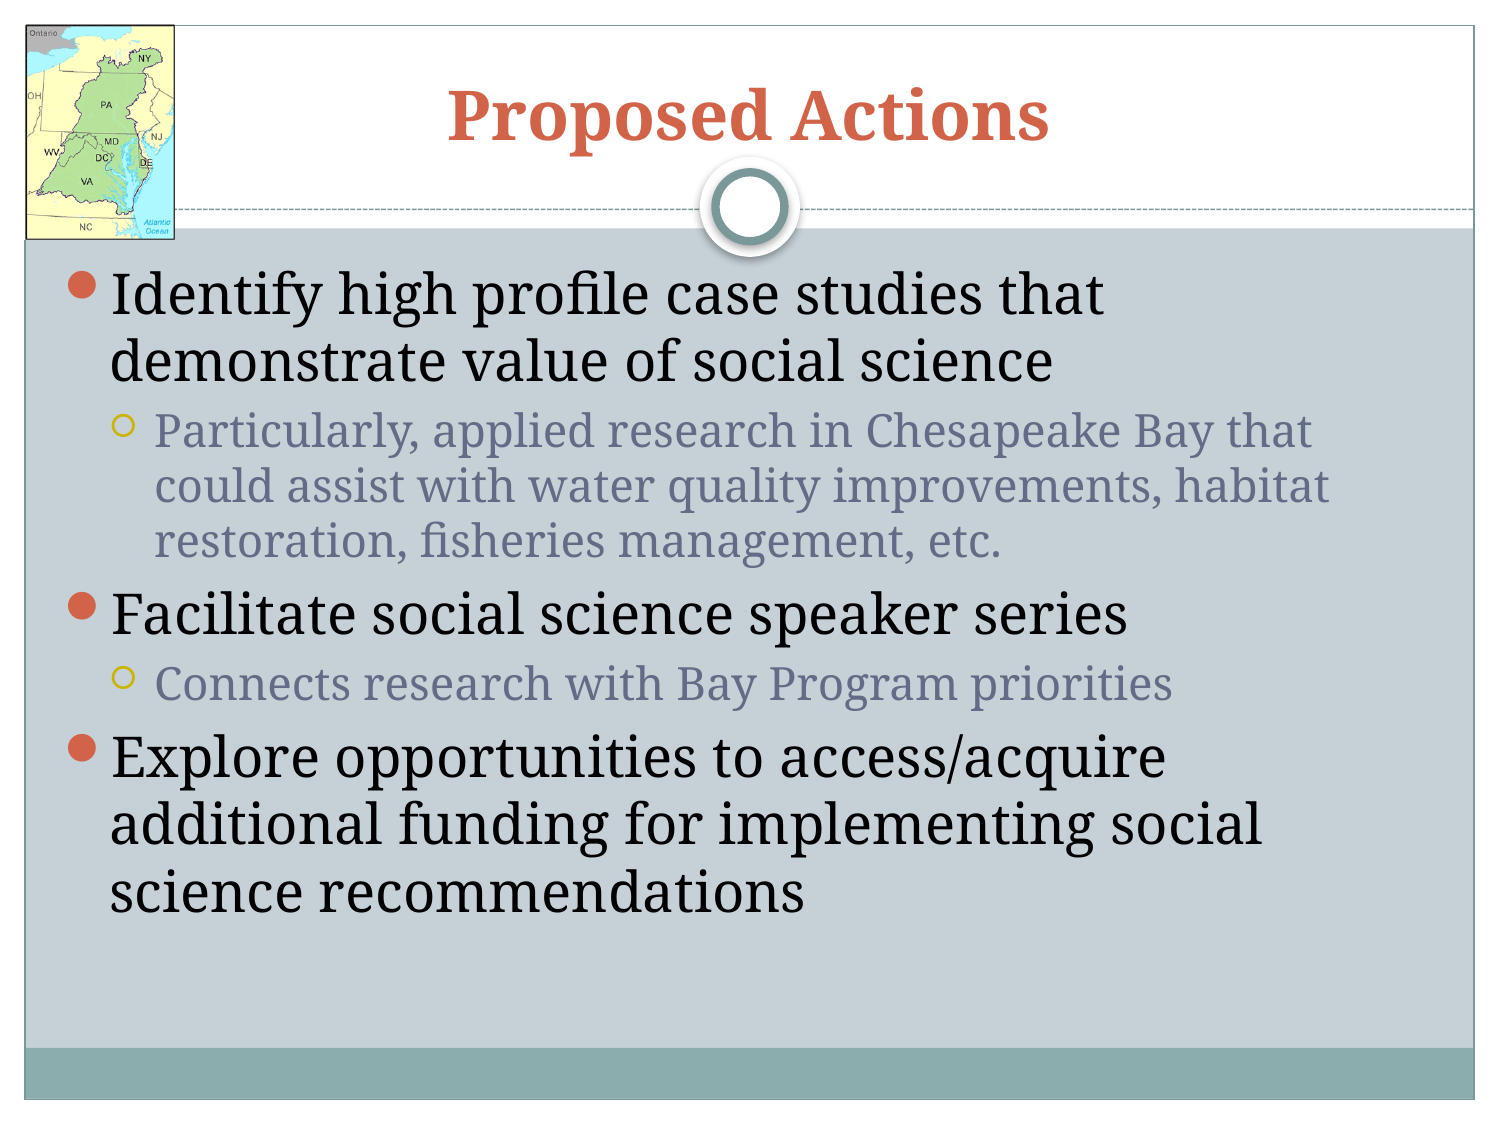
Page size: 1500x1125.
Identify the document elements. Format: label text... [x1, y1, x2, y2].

title Proposed Actions [181, 37, 1450, 162]
picture [24, 24, 176, 240]
list Identify high profile case studies that demonstrate value of social science Particularly, applied research in Chesapeake Bay that could assist with water quality improvements, habitat restoration, fisheries management, etc. Facilitate social science speaker series Connects research with Bay Program priorities Explore opportunities to access/acquire additional funding for implementing social science recommendations [49, 250, 1445, 1001]
